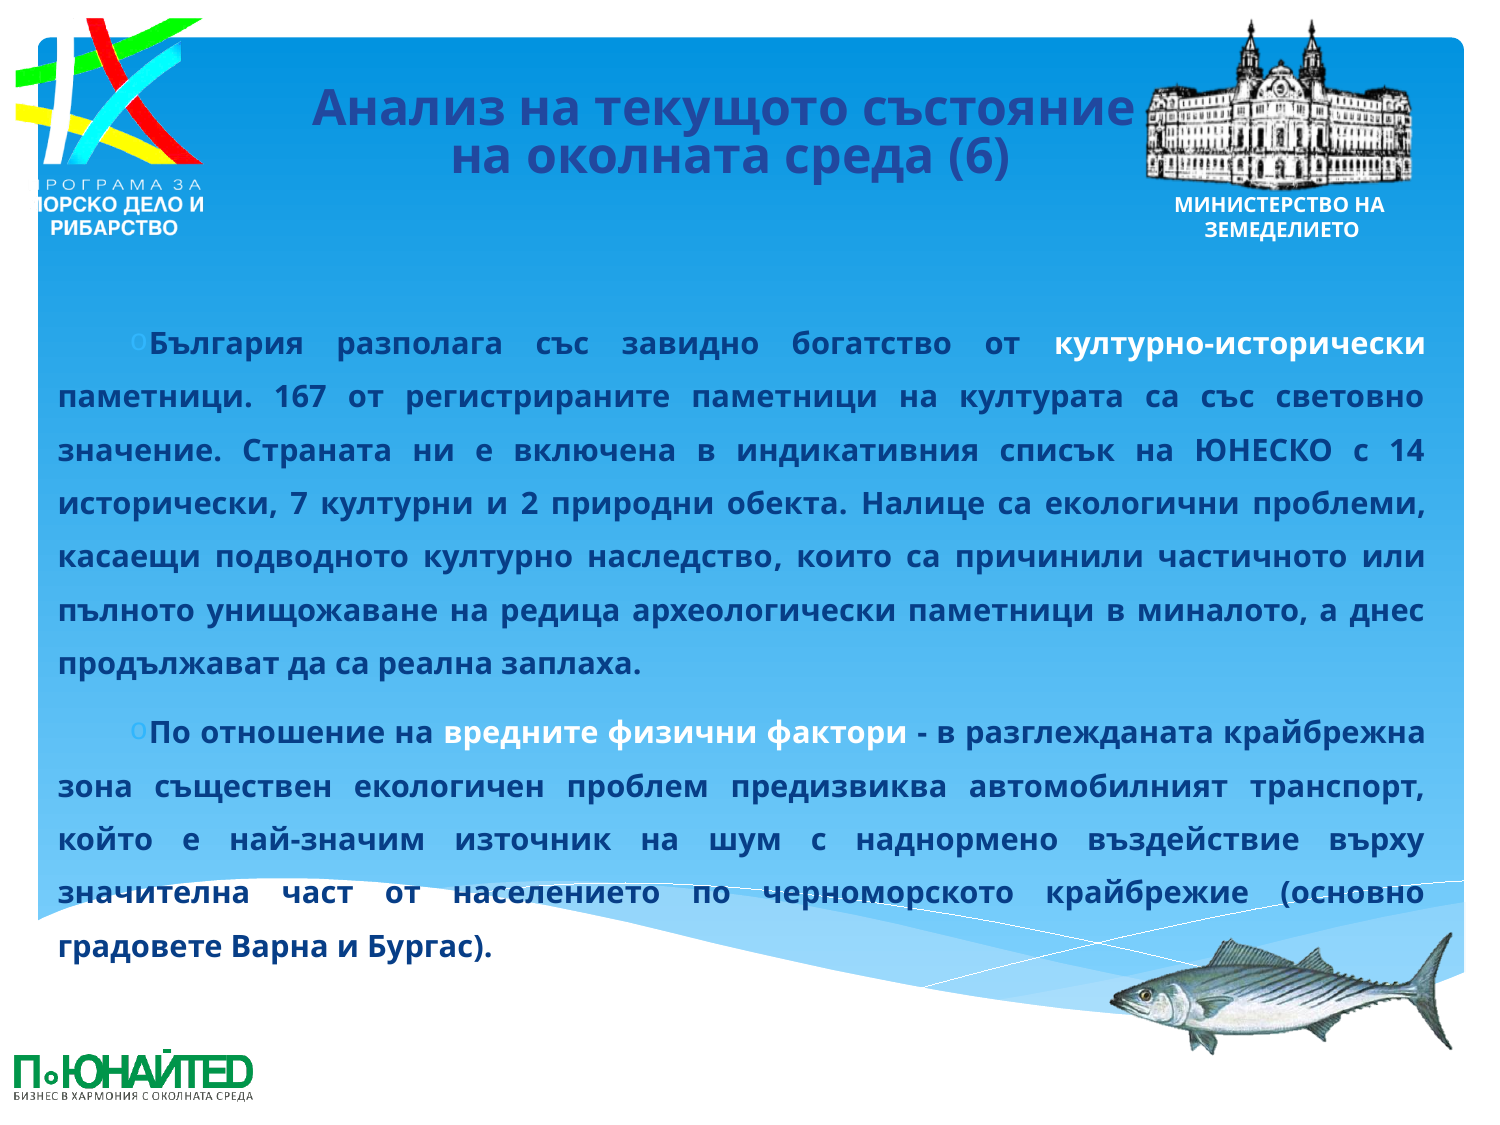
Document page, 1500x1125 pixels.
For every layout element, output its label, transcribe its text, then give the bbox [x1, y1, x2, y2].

picture [0, 8, 215, 241]
text_box [76, 444, 1400, 505]
picture [13, 1049, 253, 1102]
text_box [1088, 13, 1476, 250]
subtitle България разполага със завидно богатство от културно-исторически паметници. 167 от регистрираните паметници на културата са със световно значение. Страната ни е включена в индикативния списък на ЮНЕСКО с 14 исторически, 7 културни и 2 природни обекта. Налице са екологични проблеми, касаещи подводното културно наследство, които са причинили частичното или пълното унищожаване на редица археологически паметници в миналото, а днес продължават да са реална заплаха. По отношение на вредните физични фактори - в разглежданата крайбрежна зона съществен екологичен проблем предизвиква автомобилният транспорт, който е най-значим източник на шум с наднормено въздействие върху значителна част от населението по черноморското крайбрежие (основно градовете Варна и Бургас). [42, 250, 1442, 975]
text_box Анализ на текущото състояние на околната среда (6) [220, 79, 1082, 191]
picture [1106, 928, 1458, 1059]
